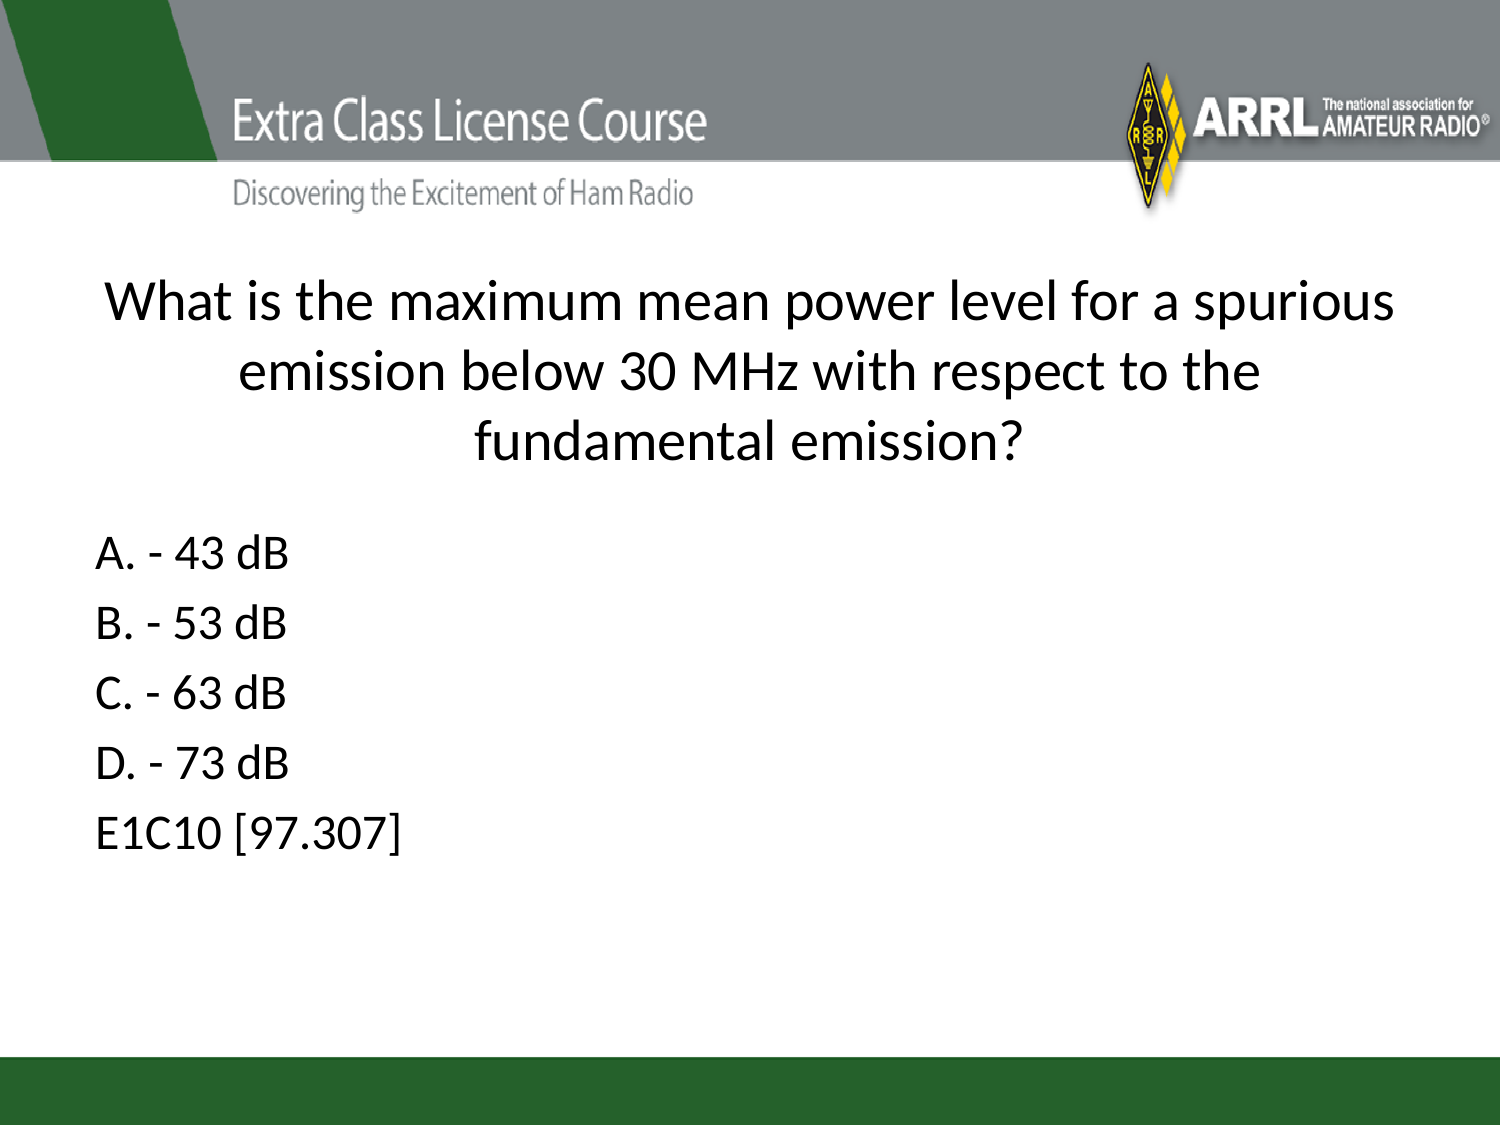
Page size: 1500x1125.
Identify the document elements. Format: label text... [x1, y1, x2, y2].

picture [0, 0, 1500, 1125]
title What is the maximum mean power level for a spurious emission below 30 MHz with respect to the fundamental emission? [75, 254, 1425, 443]
list A. - 43 dB B. - 53 dB C. - 63 dB D. - 73 dB E1C10 [97.307] [80, 512, 1431, 900]
